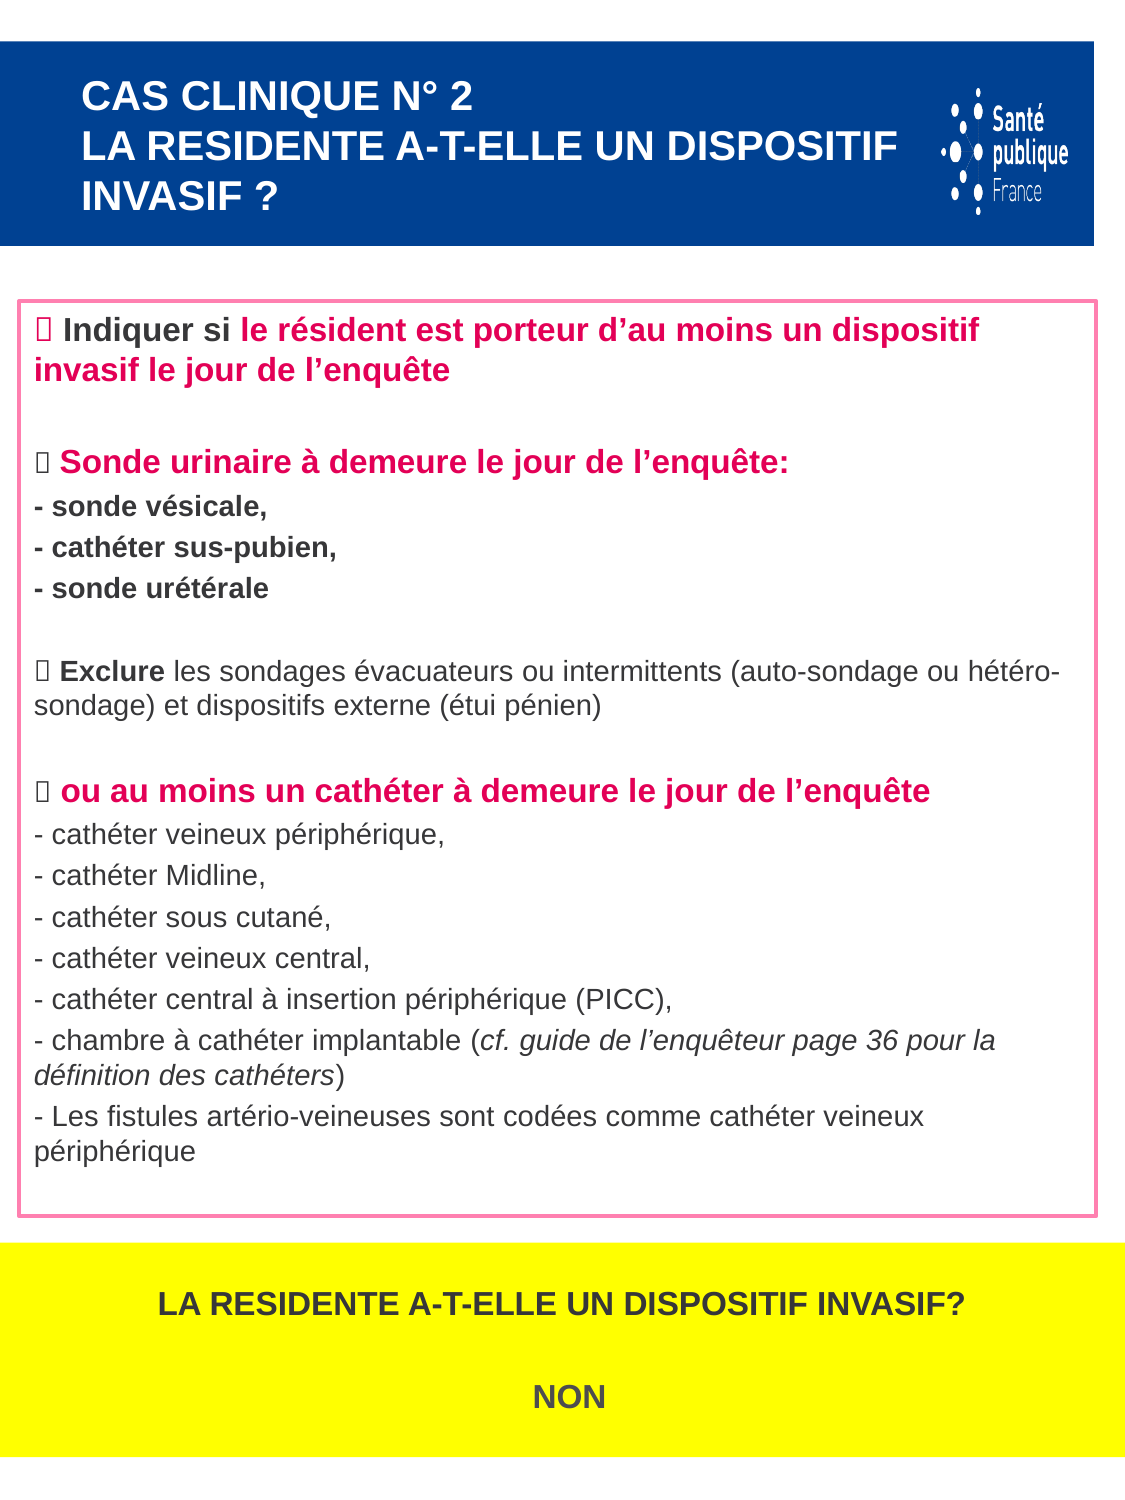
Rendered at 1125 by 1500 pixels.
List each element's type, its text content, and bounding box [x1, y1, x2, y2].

title Cas clinique n° 2 LA RESIDENTE A-T-ELLE UN DISPOSITIF INVASIF ? [75, 41, 908, 246]
text_box  Indiquer si le résident est porteur d’au moins un dispositif invasif le jour de l’enquête  Sonde urinaire à demeure le jour de l’enquête: - sonde vésicale, - cathéter sus-pubien, - sonde urétérale  Exclure les sondages évacuateurs ou intermittents (auto-sondage ou hétéro-sondage) et dispositifs externe (étui pénien)  ou au moins un cathéter à demeure le jour de l’enquête - cathéter veineux périphérique, - cathéter Midline, - cathéter sous cutané, - cathéter veineux central, - cathéter central à insertion périphérique (PICC), - chambre à cathéter implantable (cf. guide de l’enquêteur page 36 pour la définition des cathéters) - Les fistules artério-veineuses sont codées comme cathéter veineux périphérique [19, 301, 1097, 1217]
text_box LA RESIDENTE A-T-ELLE UN DISPOSITIF INVASIF? NON [0, 1242, 1125, 1458]
picture [941, 88, 1068, 215]
